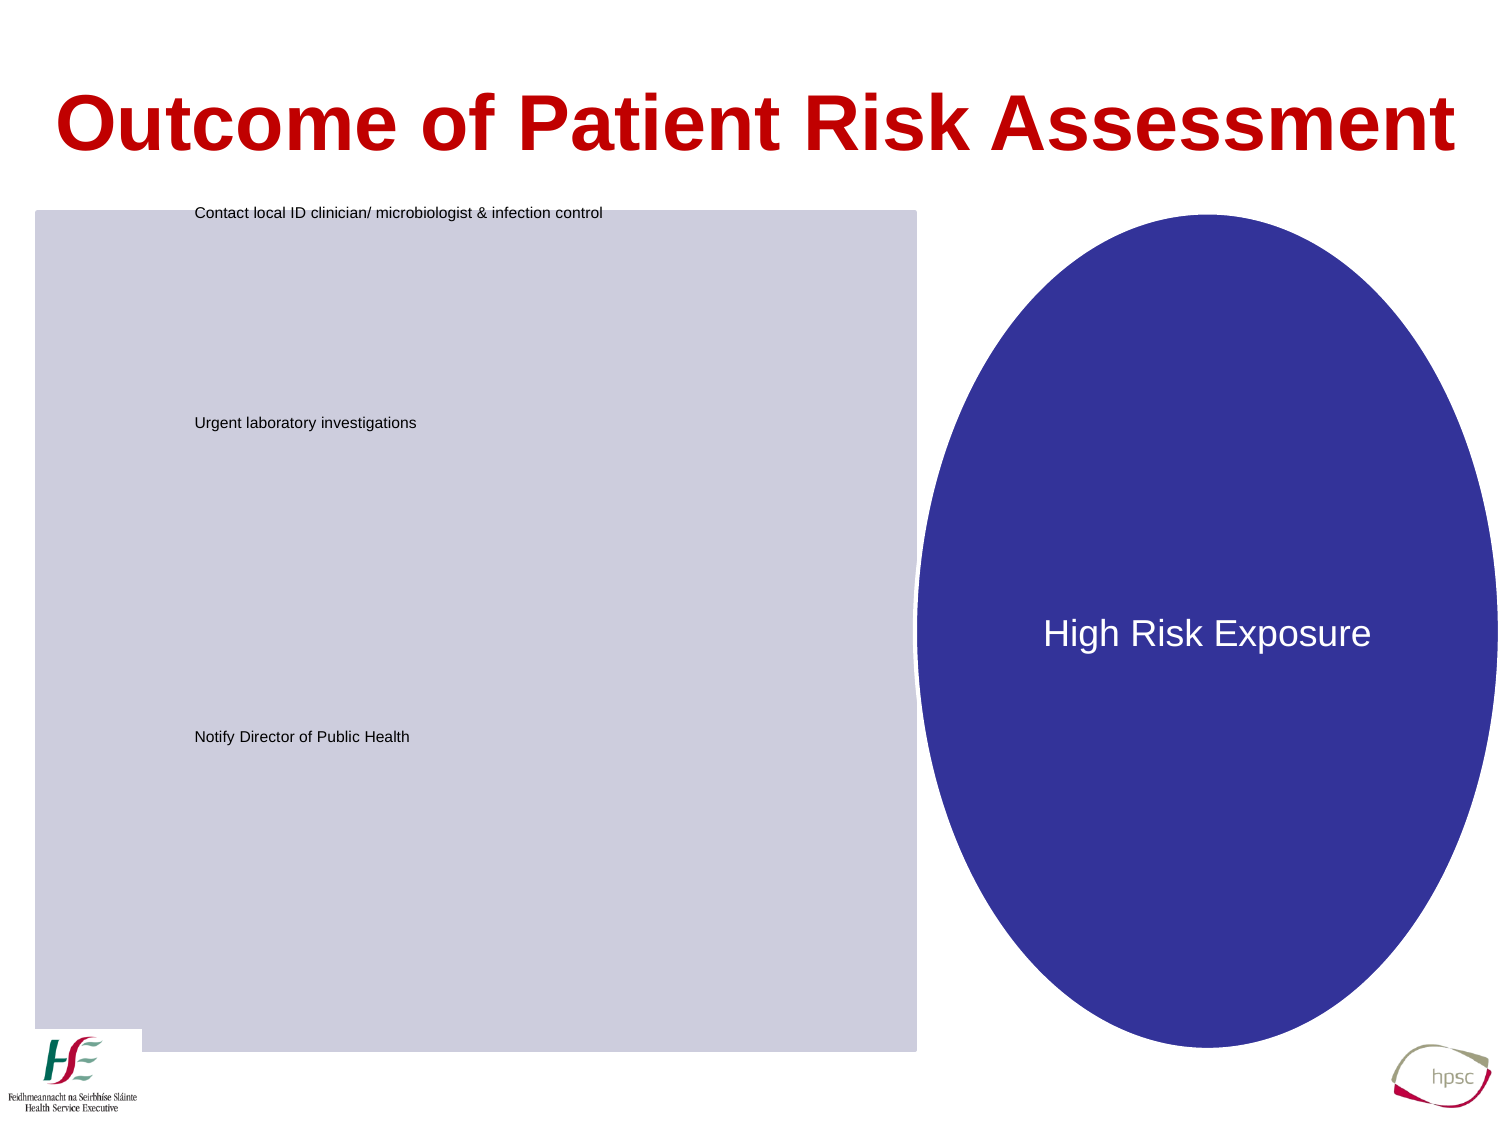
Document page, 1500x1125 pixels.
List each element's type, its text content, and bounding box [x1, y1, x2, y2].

picture [1381, 1026, 1500, 1125]
picture [0, 1029, 142, 1125]
title Outcome of Patient Risk Assessment [37, 24, 1476, 210]
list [37, 212, 1500, 1051]
